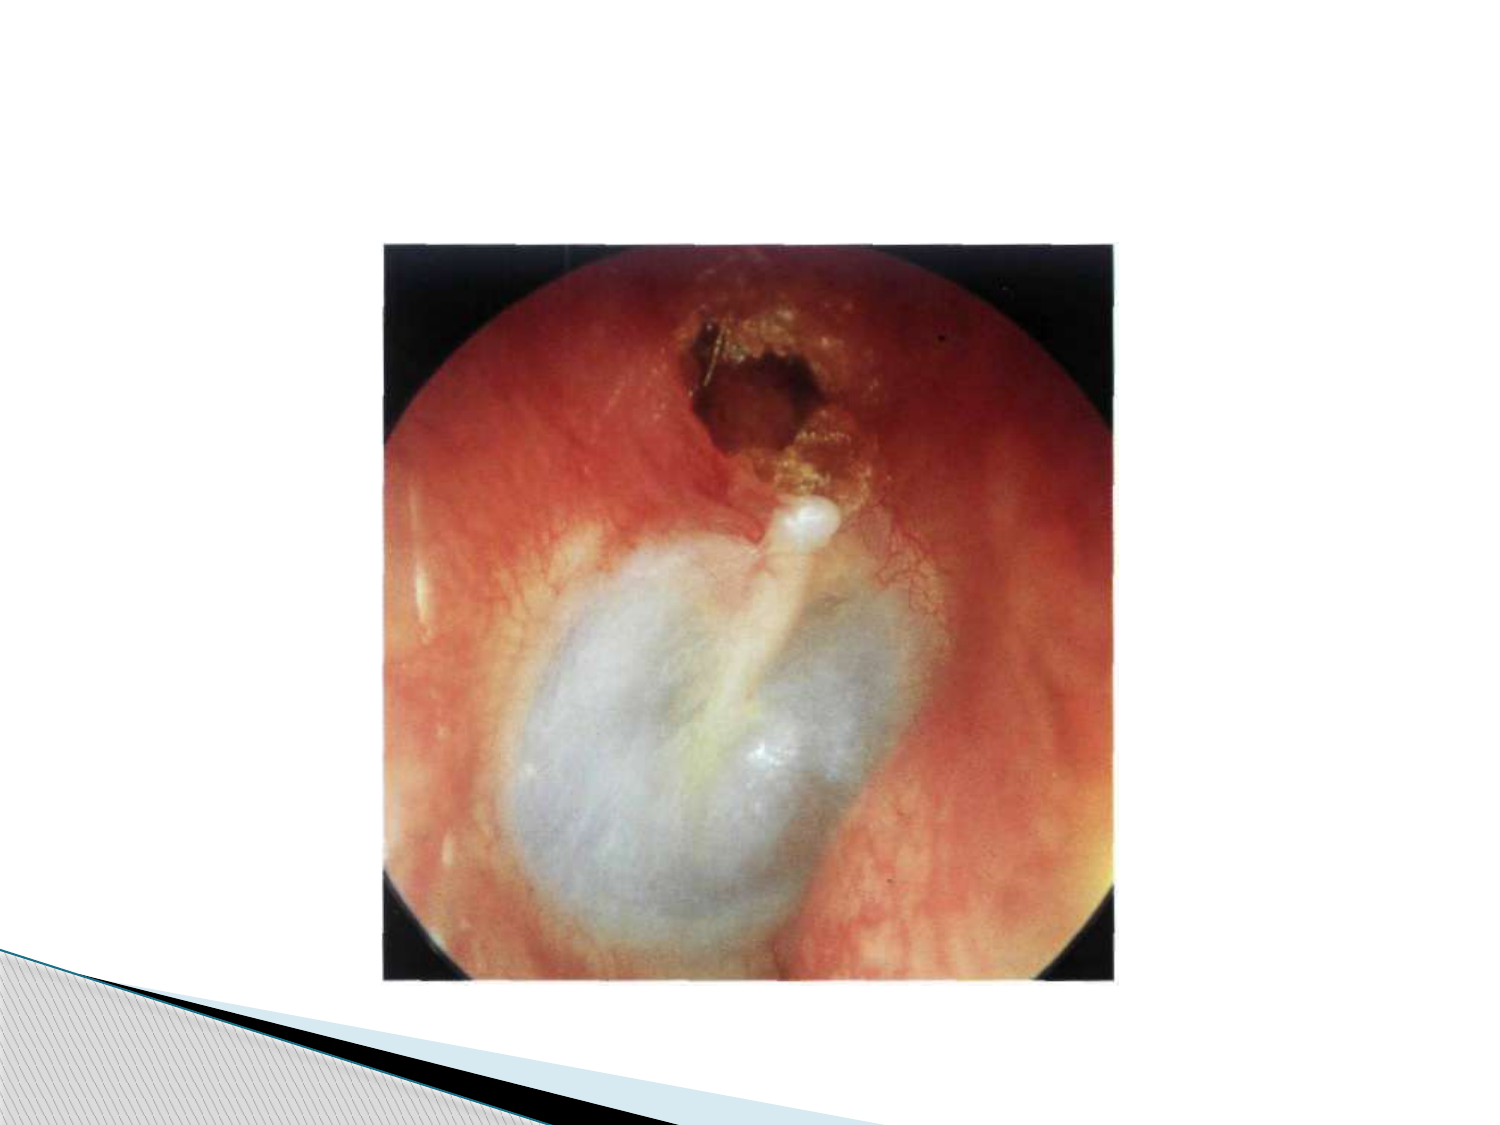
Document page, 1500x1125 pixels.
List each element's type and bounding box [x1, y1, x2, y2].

list [380, 242, 1120, 986]
